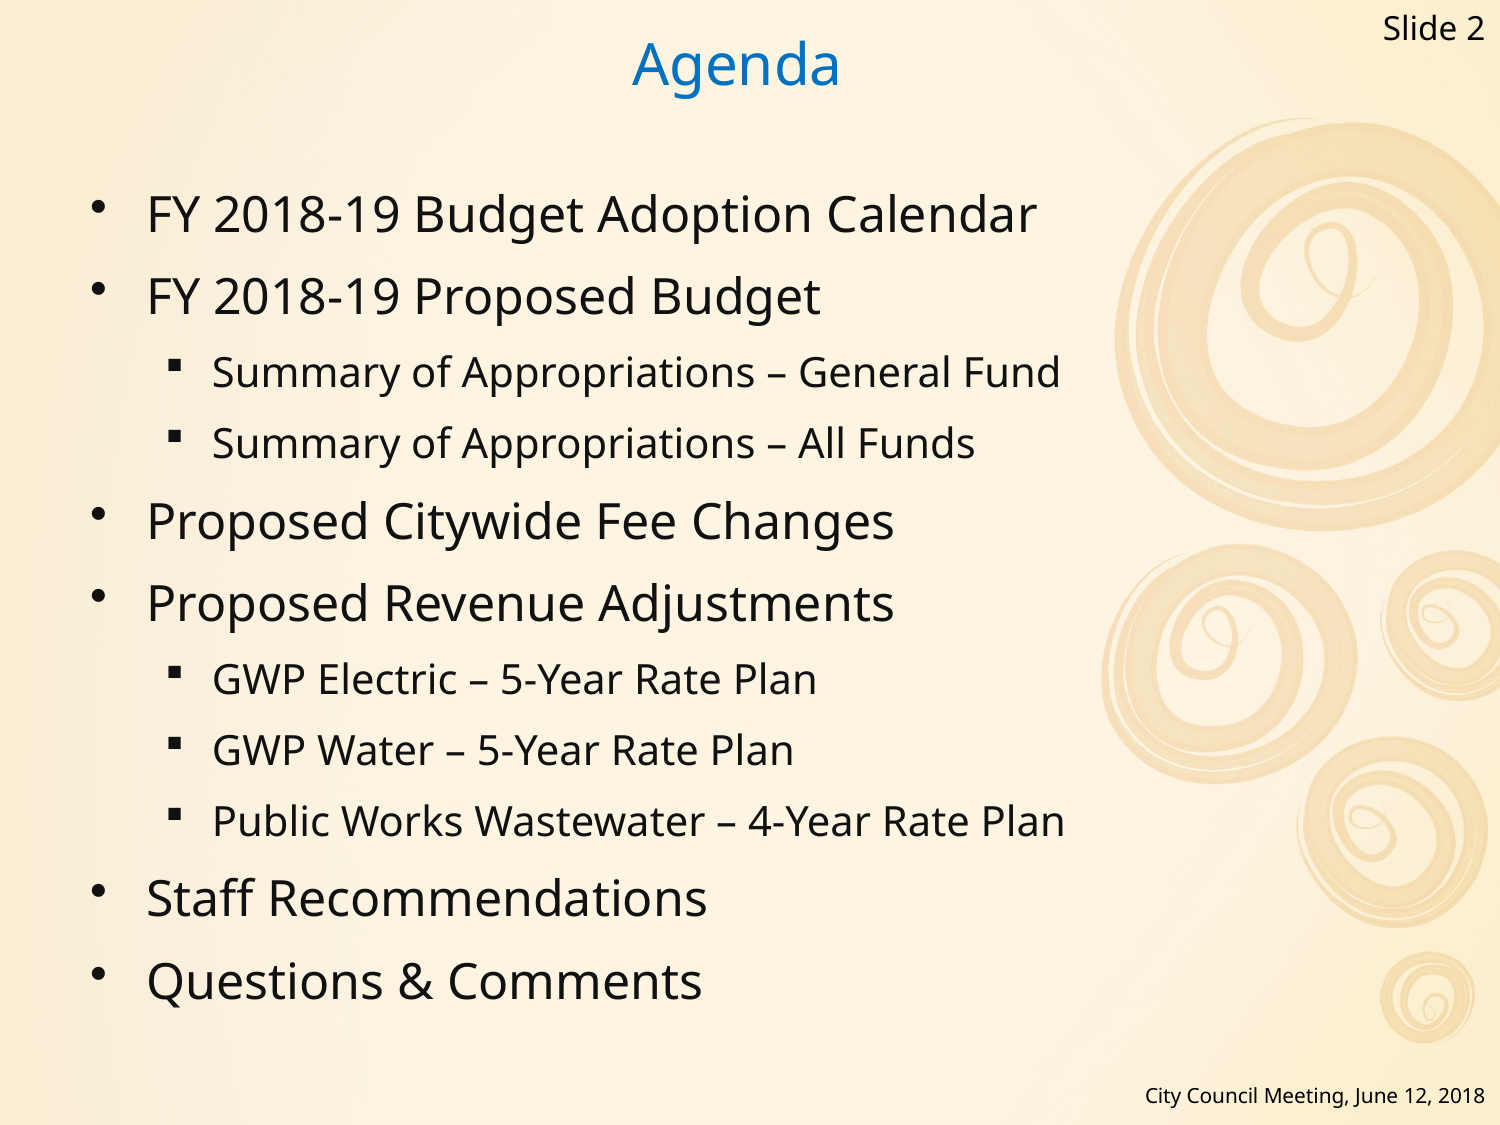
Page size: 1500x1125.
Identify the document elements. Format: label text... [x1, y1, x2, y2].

picture [0, 0, 1500, 1125]
text_box City Council Meeting, June 12, 2018 [1025, 1049, 1500, 1125]
list FY 2018-19 Budget Adoption Calendar FY 2018-19 Proposed Budget Summary of Appropriations – General Fund Summary of Appropriations – All Funds Proposed Citywide Fee Changes Proposed Revenue Adjustments GWP Electric – 5-Year Rate Plan GWP Water – 5-Year Rate Plan Public Works Wastewater – 4-Year Rate Plan Staff Recommendations Questions & Comments [75, 174, 1438, 975]
text_box Slide 2 [1149, 0, 1500, 75]
title Agenda [37, 12, 1438, 113]
